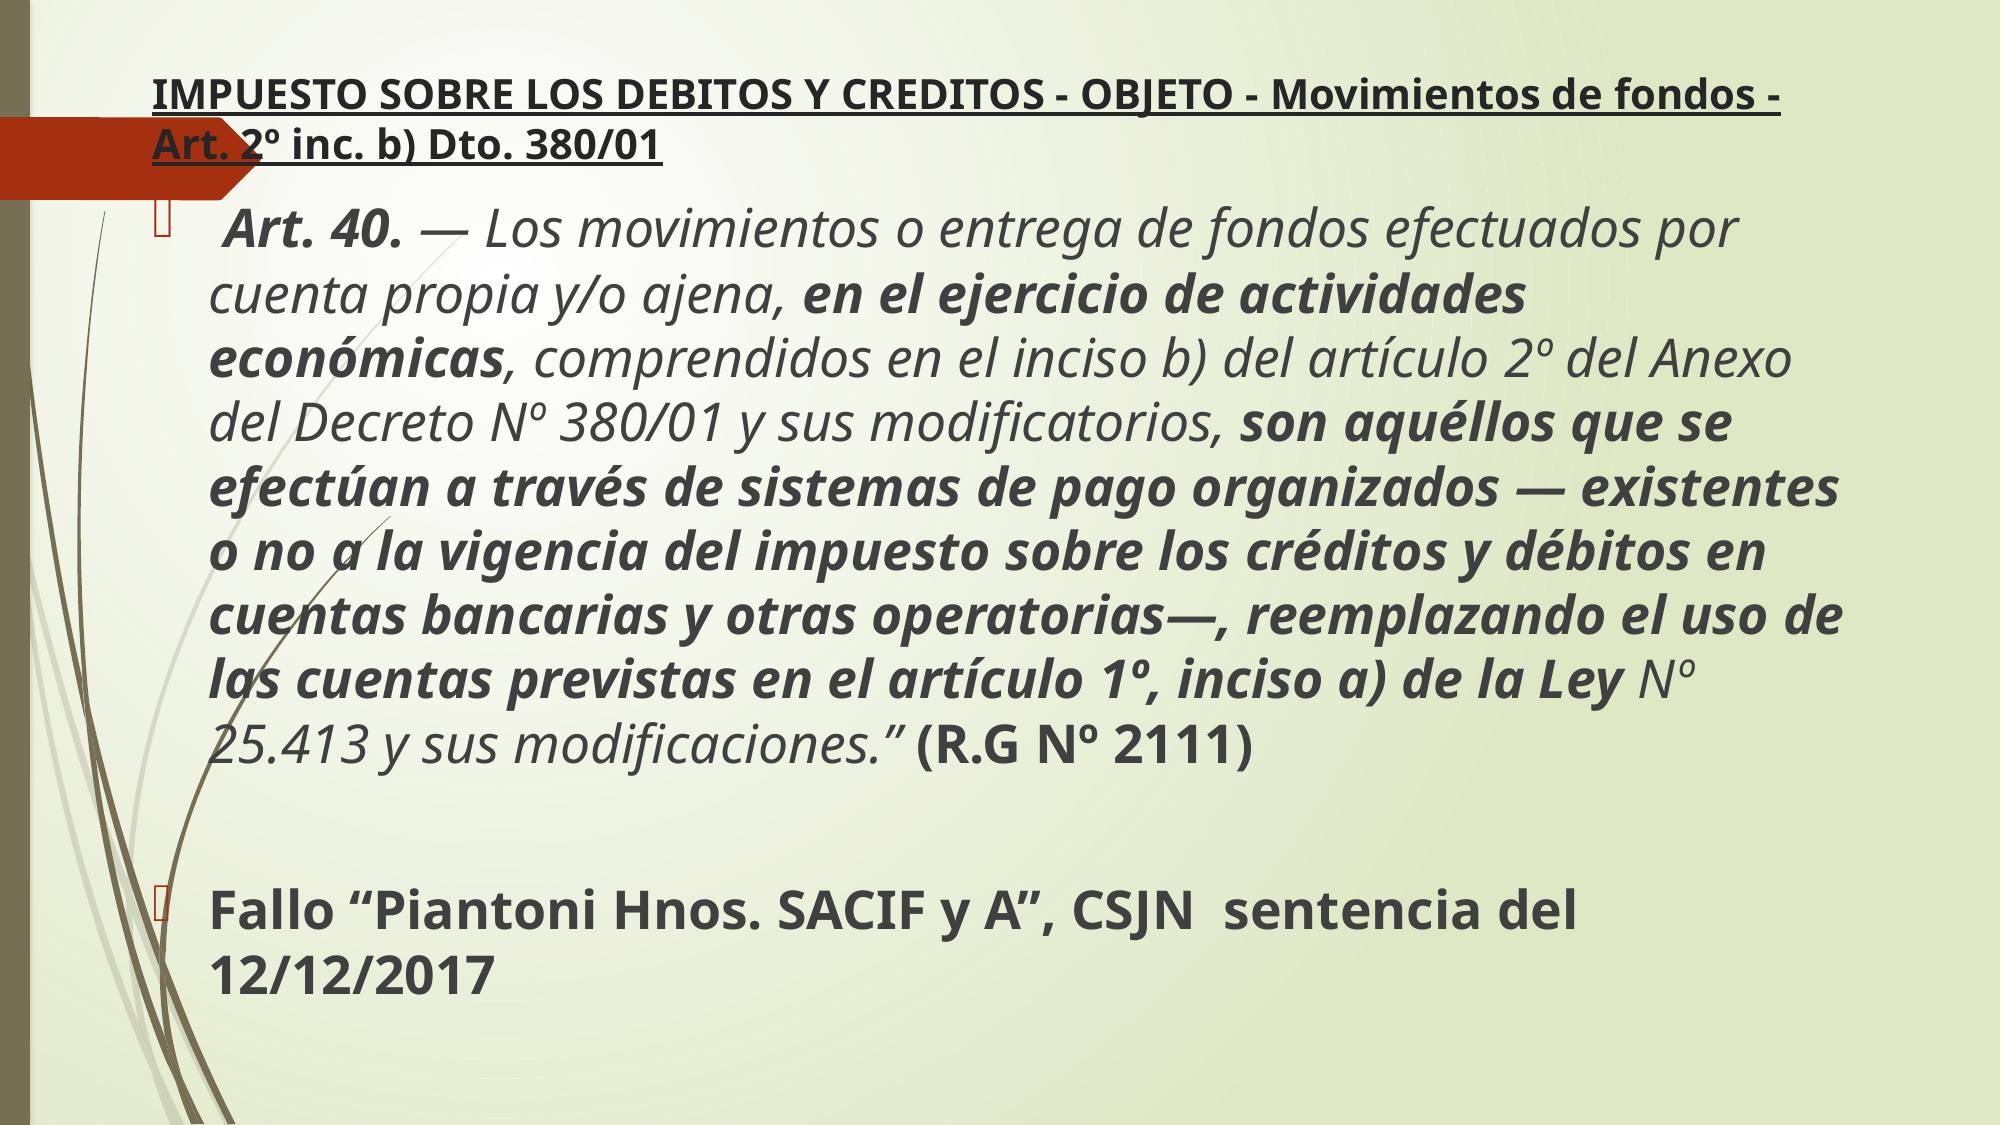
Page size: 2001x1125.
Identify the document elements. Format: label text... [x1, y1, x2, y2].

title IMPUESTO SOBRE LOS DEBITOS Y CREDITOS - OBJETO - Movimientos de fondos - Art. 2º inc. b) Dto. 380/01 [137, 59, 1863, 178]
list Art. 40. — Los movimientos o entrega de fondos efectuados por cuenta propia y/o ajena, en el ejercicio de actividades económicas, comprendidos en el inciso b) del artículo 2º del Anexo del Decreto Nº 380/01 y sus modificatorios, son aquéllos que se efectúan a través de sistemas de pago organizados — existentes o no a la vigencia del impuesto sobre los créditos y débitos en cuentas bancarias y otras operatorias—, reemplazando el uso de las cuentas previstas en el artículo 1º, inciso a) de la Ley Nº 25.413 y sus modificaciones.” (R.G Nº 2111) Fallo “Piantoni Hnos. SACIF y A”, CSJN sentencia del 12/12/2017 [137, 178, 1863, 1014]
